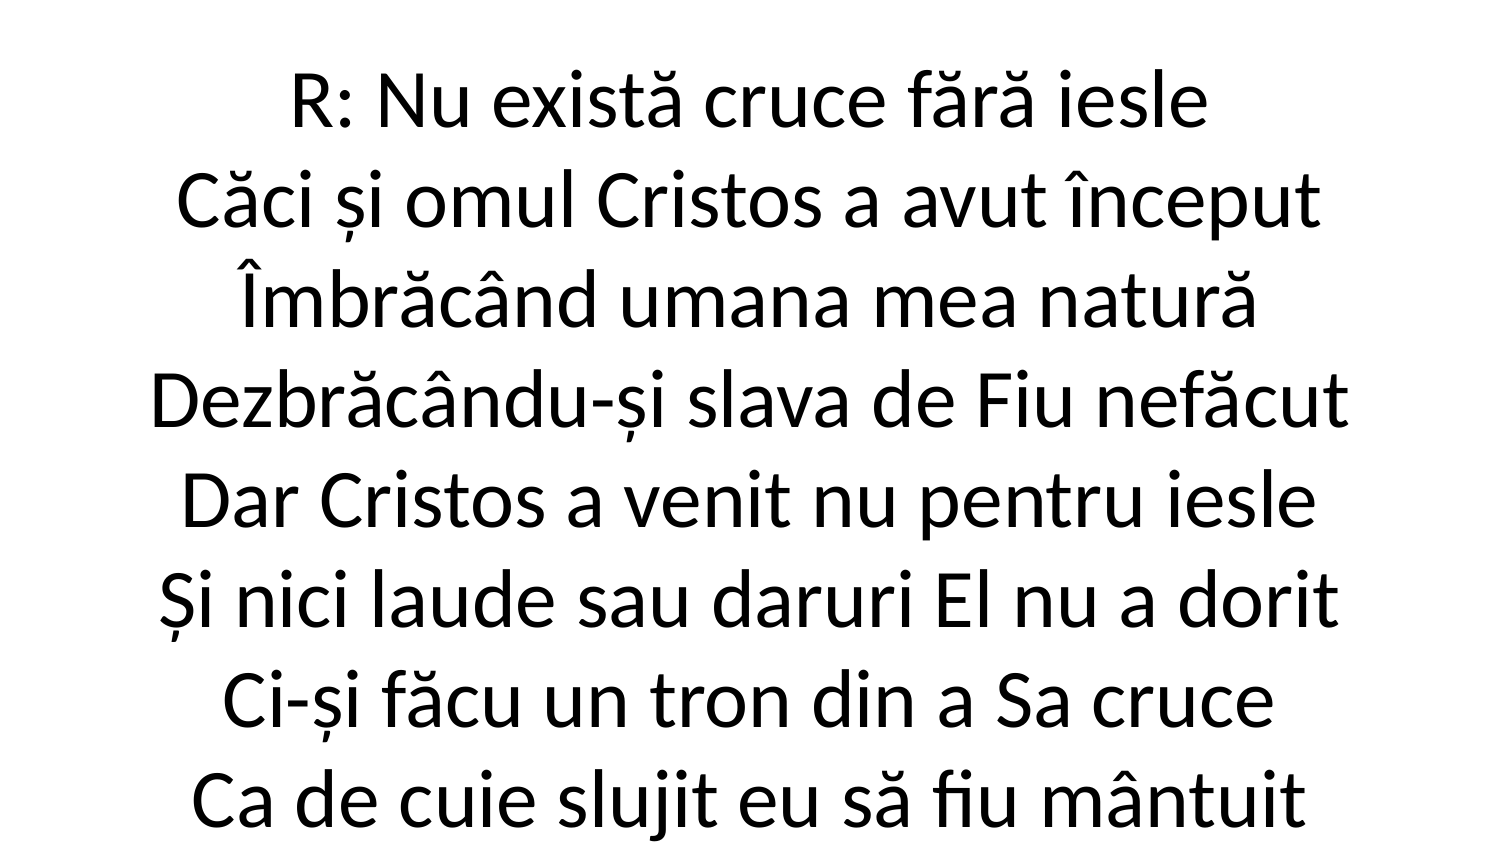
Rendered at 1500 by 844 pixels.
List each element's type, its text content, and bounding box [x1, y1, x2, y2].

text_box R: Nu există cruce fără iesle Căci și omul Cristos a avut început Îmbrăcând umana mea natură Dezbrăcându-și slava de Fiu nefăcut Dar Cristos a venit nu pentru iesle Și nici laude sau daruri El nu a dorit Ci-și făcu un tron din a Sa cruce Ca de cuie slujit eu să fiu mântuit [134, 0, 1366, 844]
